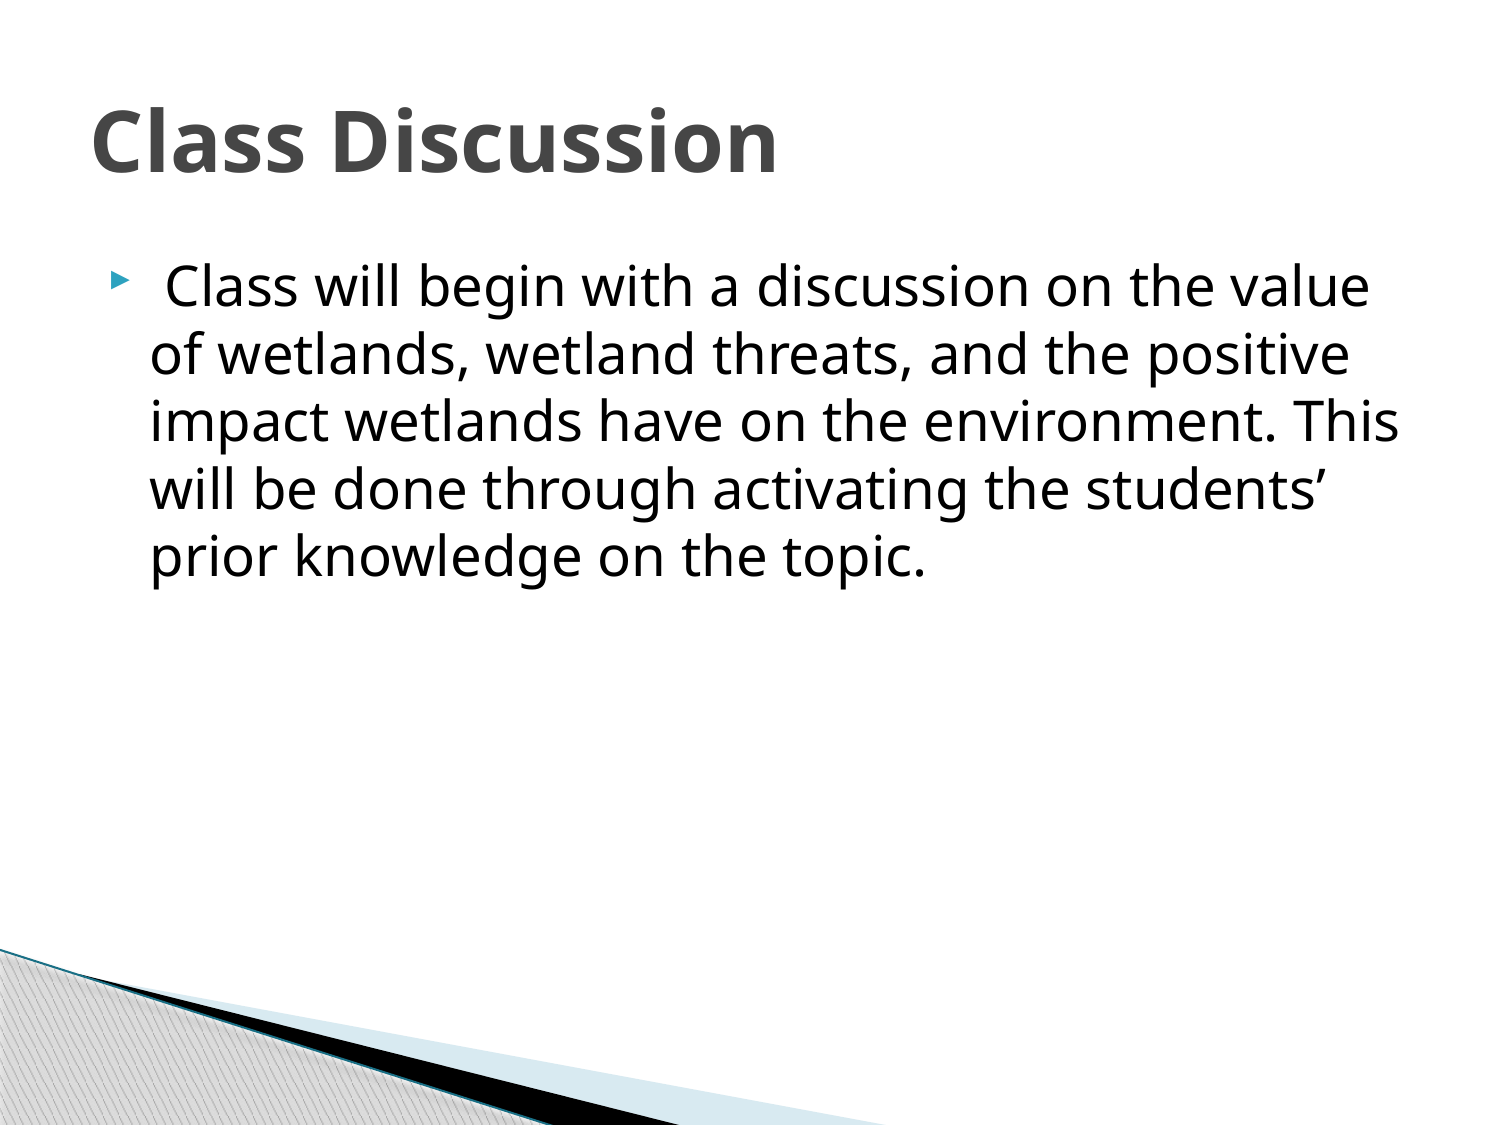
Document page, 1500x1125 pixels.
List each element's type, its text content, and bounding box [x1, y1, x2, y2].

title Class Discussion [75, 45, 1425, 233]
list Class will begin with a discussion on the value of wetlands, wetland threats, and the positive impact wetlands have on the environment. This will be done through activating the students’ prior knowledge on the topic. [74, 242, 1426, 986]
